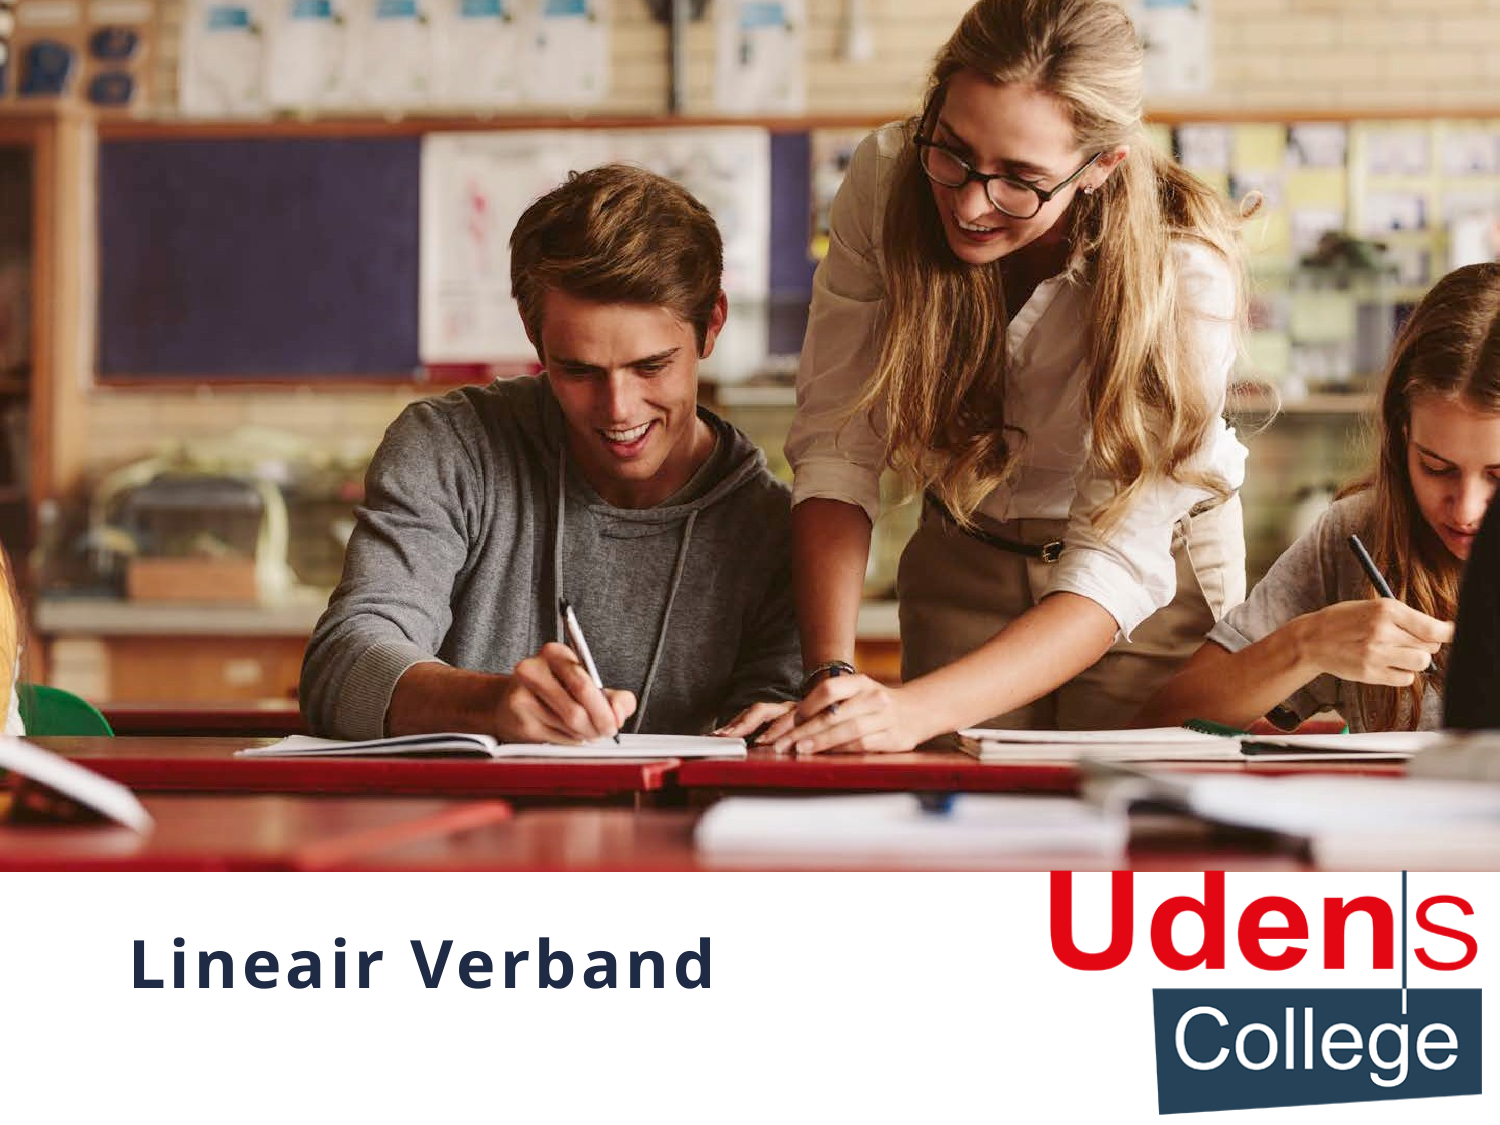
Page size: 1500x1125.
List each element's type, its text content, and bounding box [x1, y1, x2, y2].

picture [0, 0, 1500, 1115]
text_box Lineair Verband [54, 920, 788, 1003]
